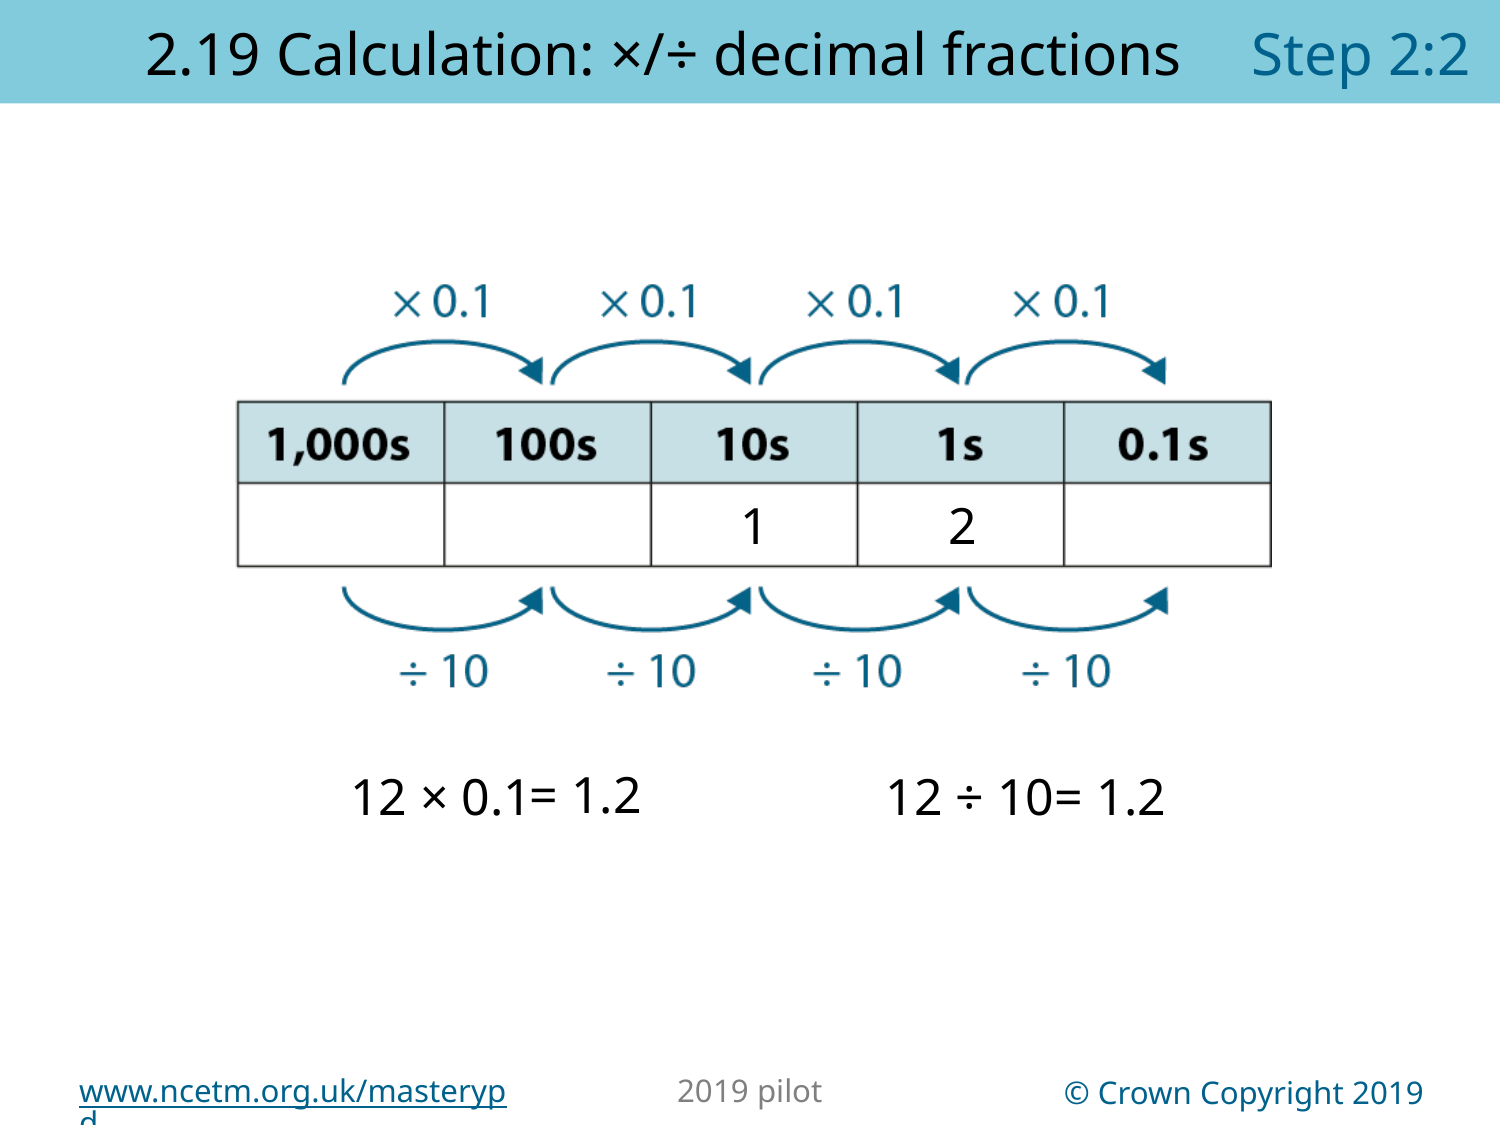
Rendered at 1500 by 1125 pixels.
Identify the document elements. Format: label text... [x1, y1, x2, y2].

text_box = 1.2 [515, 756, 657, 832]
text_box 12 ÷ 10 [870, 758, 1070, 834]
list 2.19 Calculation: ×/÷ decimal fractions Step 2:2 [0, 0, 1500, 104]
text_box 12 × 0.1 [335, 757, 548, 833]
text_box = 1.2 [1039, 758, 1182, 833]
picture [220, 274, 1272, 701]
